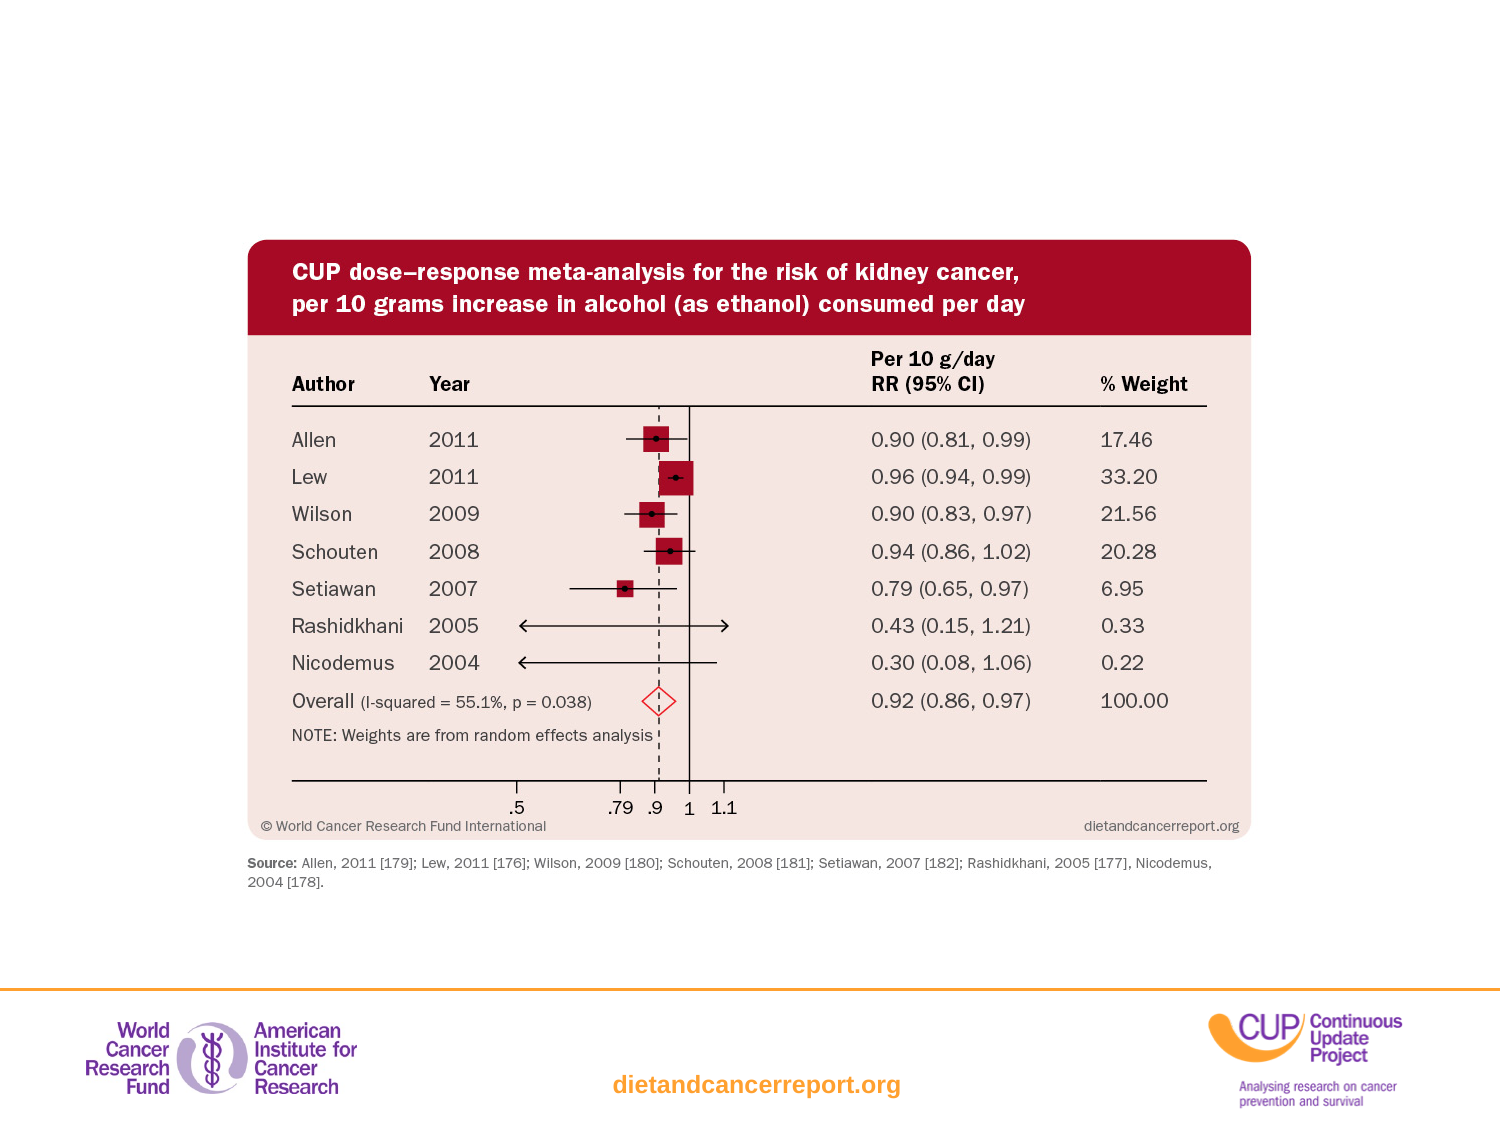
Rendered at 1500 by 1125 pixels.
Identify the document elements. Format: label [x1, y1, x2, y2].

picture [86, 1022, 357, 1094]
picture [218, 210, 1282, 915]
picture [1207, 1013, 1403, 1109]
